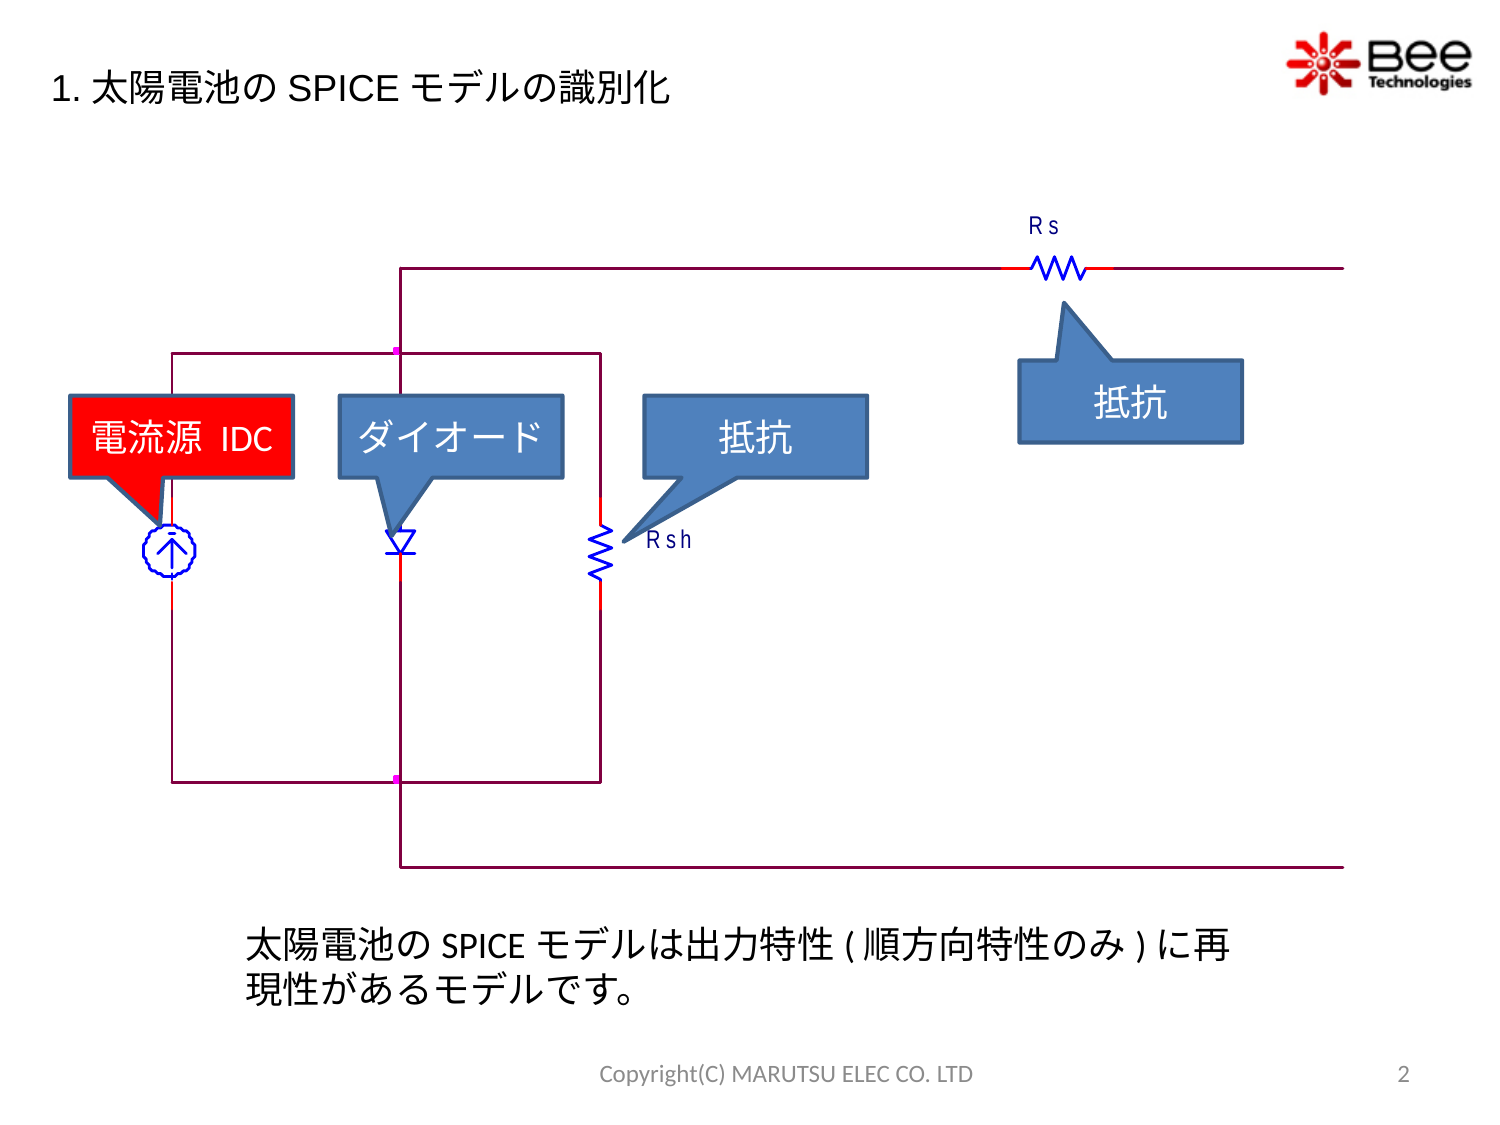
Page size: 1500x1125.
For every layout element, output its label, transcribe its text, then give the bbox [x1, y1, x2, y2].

text_box 太陽電池のSPICEモデルは出力特性(順方向特性のみ)に再現性があるモデルです。 [230, 913, 1270, 1019]
text_box 電流源 IDC [68, 393, 135, 506]
text_box 1.太陽電池のSPICEモデルの識別化 [36, 56, 687, 117]
slide_number 2 [1211, 1042, 1425, 1103]
footer Copyright(C) MARUTSU ELEC CO. LTD [363, 1042, 1211, 1103]
picture [1280, 23, 1477, 105]
picture [140, 207, 1369, 894]
